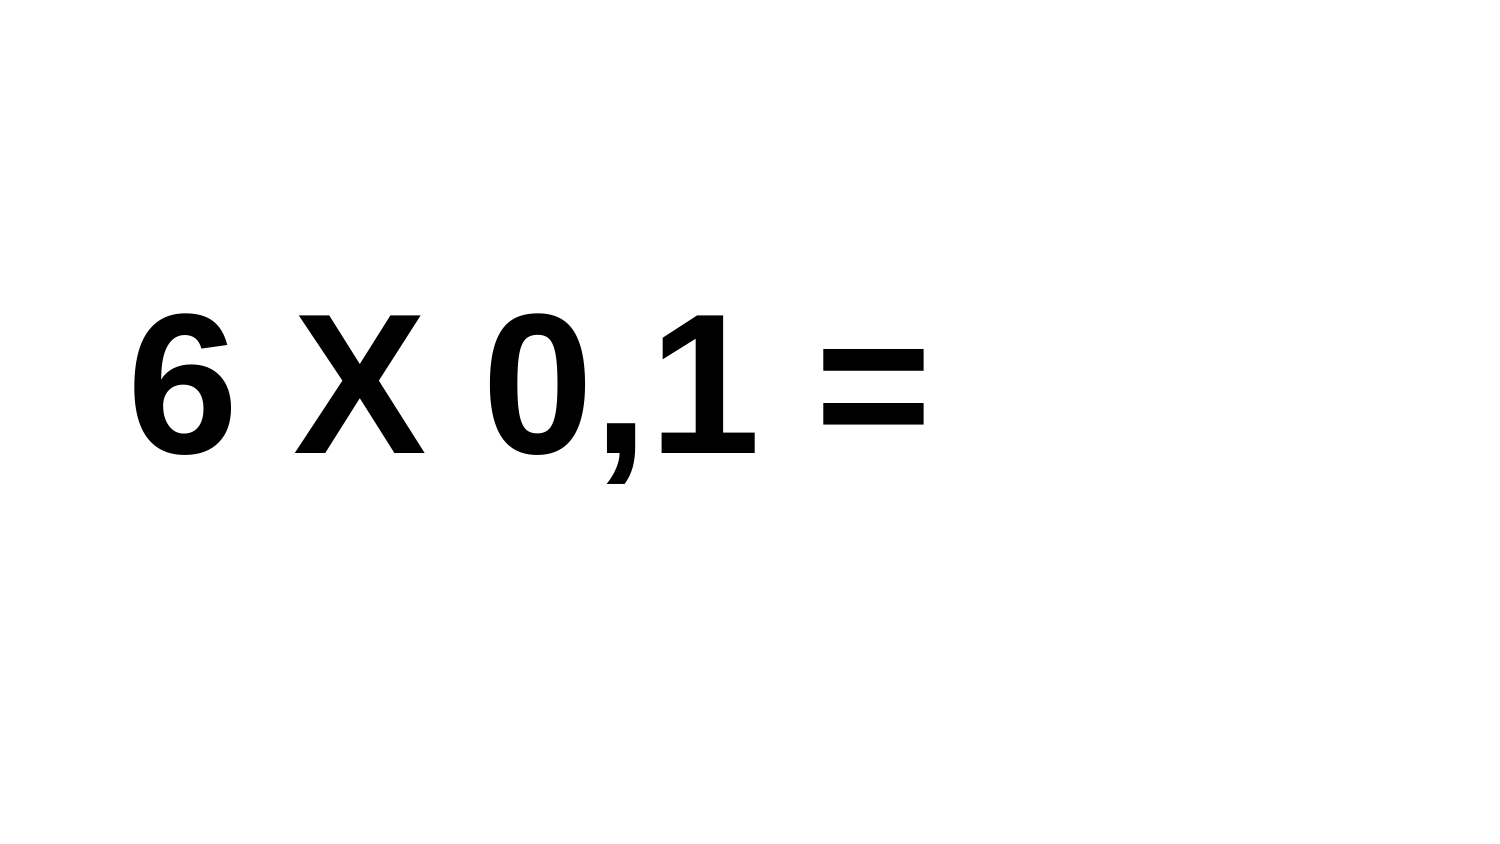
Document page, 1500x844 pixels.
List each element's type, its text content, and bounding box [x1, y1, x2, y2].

text_box 6 X 0,1 = [112, 318, 1388, 509]
